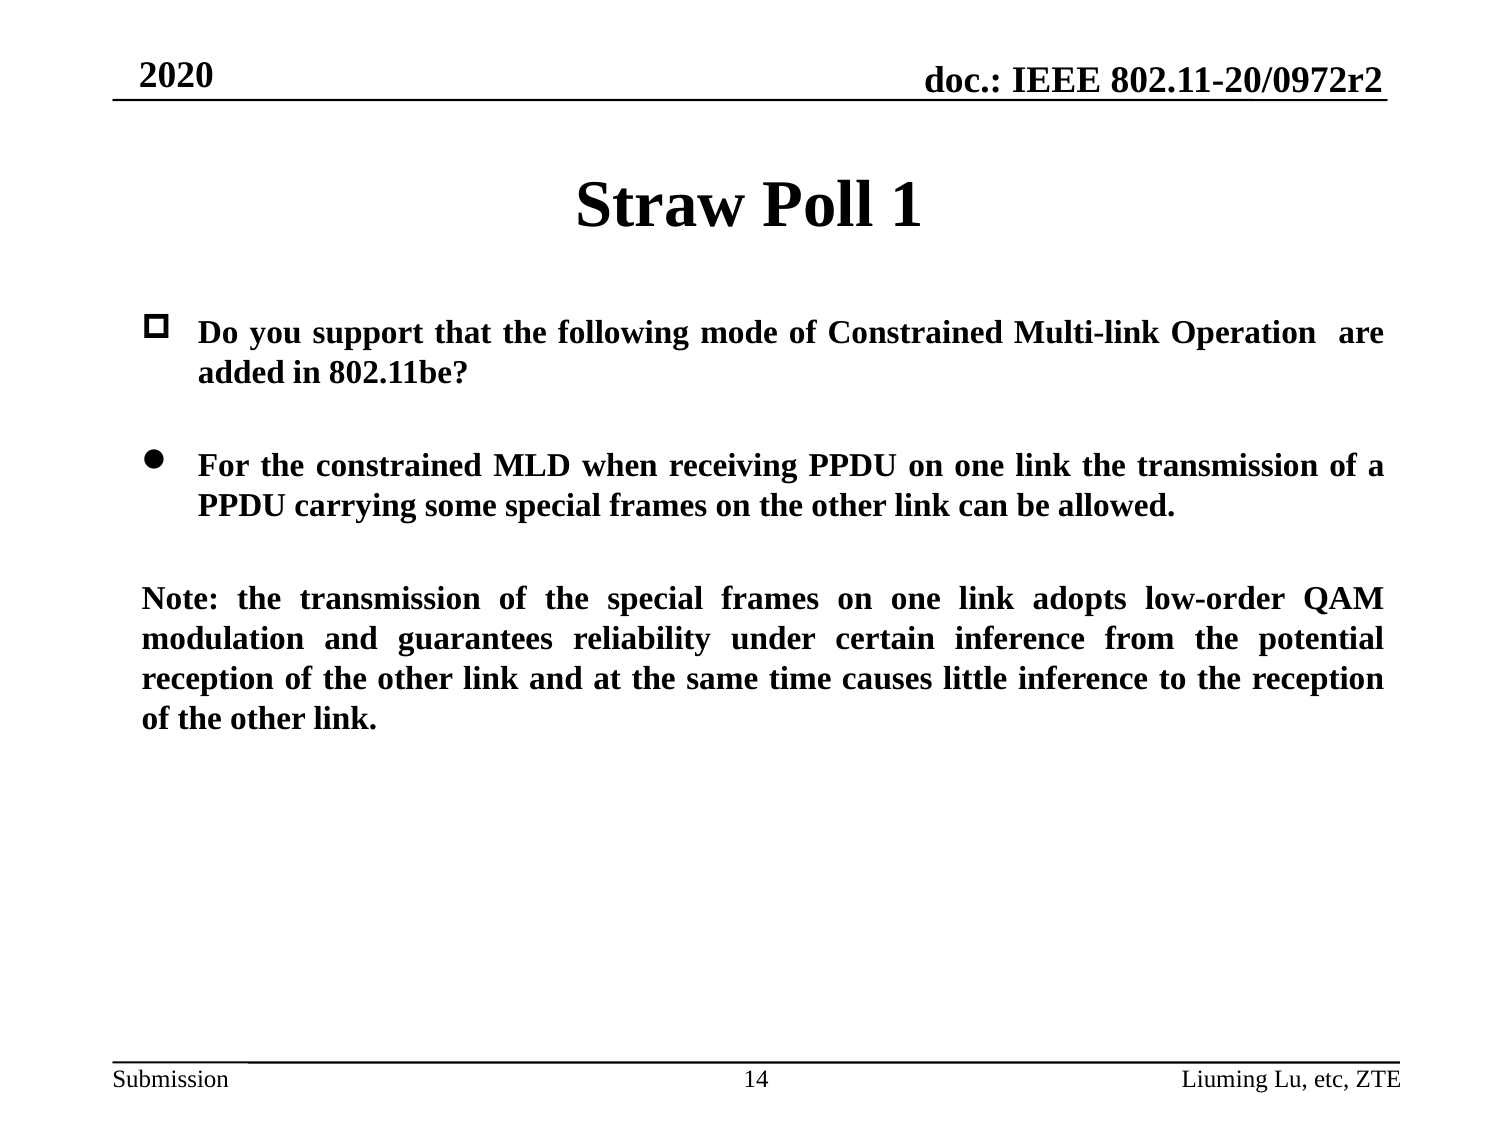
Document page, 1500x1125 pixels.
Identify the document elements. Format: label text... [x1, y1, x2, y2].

title Straw Poll 1 [112, 112, 1388, 288]
list Do you support that the following mode of Constrained Multi-link Operation are added in 802.11be? For the constrained MLD when receiving PPDU on one link the transmission of a PPDU carrying some special frames on the other link can be allowed. Note: the transmission of the special frames on one link adopts low-order QAM modulation and guarantees reliability under certain inference from the potential reception of the other link and at the same time causes little inference to the reception of the other link. [126, 302, 1402, 681]
slide_number 14 [741, 1061, 772, 1093]
footer Liuming Lu, etc, ZTE [1178, 1061, 1402, 1093]
